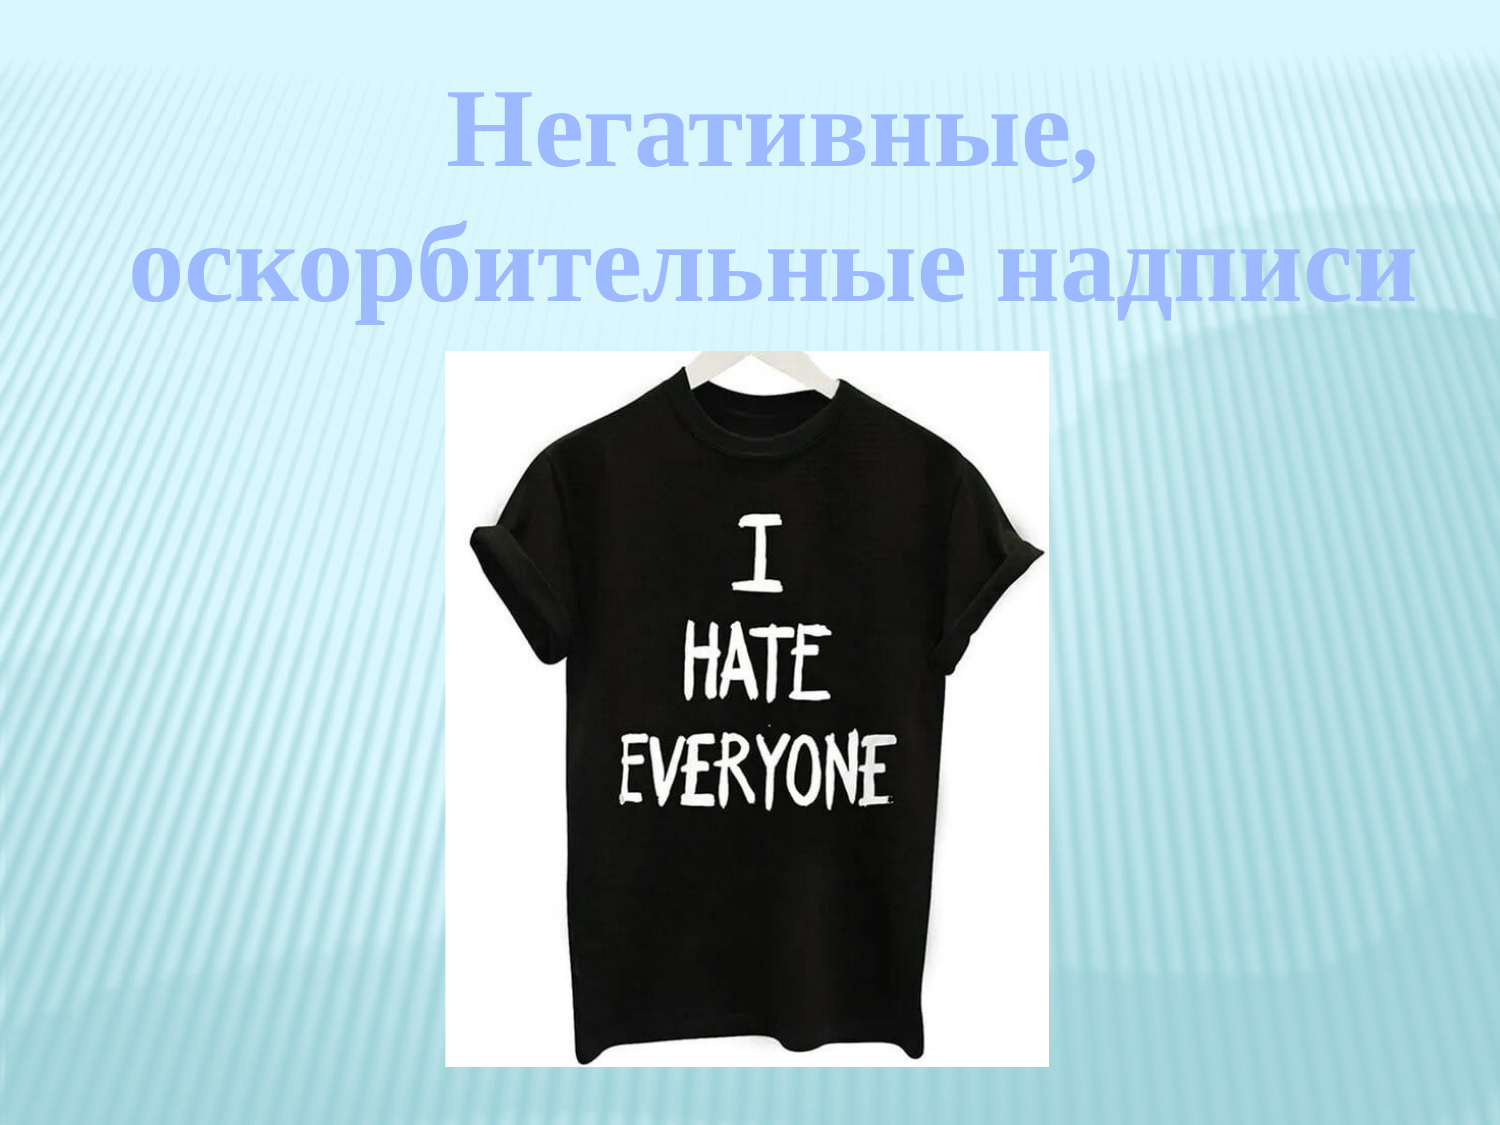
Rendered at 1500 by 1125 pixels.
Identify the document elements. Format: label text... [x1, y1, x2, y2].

picture [444, 351, 1050, 1067]
text_box Негативные, оскорбительные надписи [81, 46, 1465, 332]
